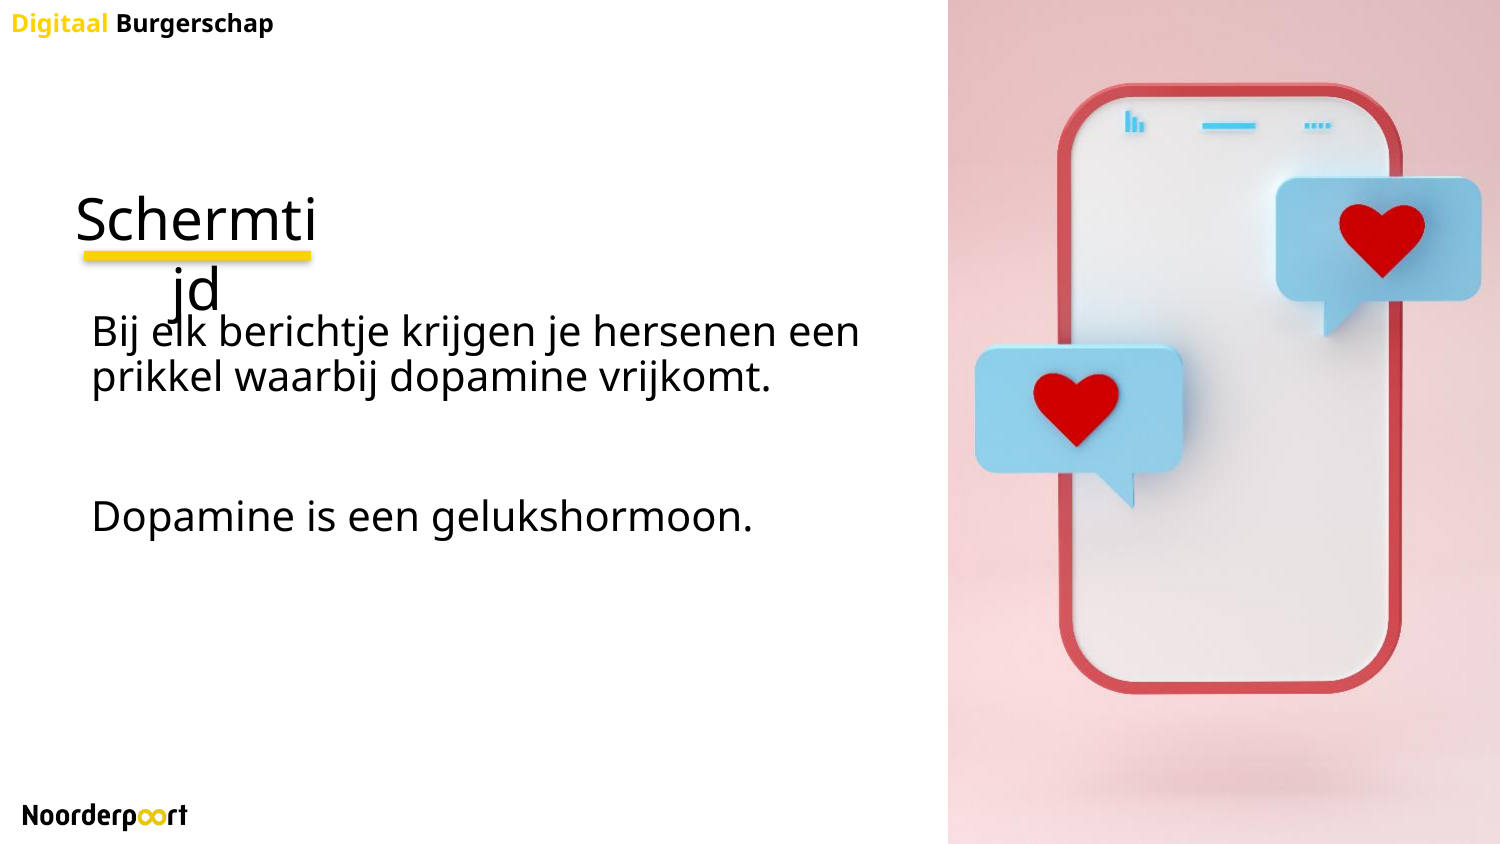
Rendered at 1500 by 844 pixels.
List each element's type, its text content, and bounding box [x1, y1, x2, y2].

text_box [83, 250, 312, 261]
text_box Schermtijd [56, 174, 337, 330]
picture [21, 801, 188, 832]
text_box Bij elk berichtje krijgen je hersenen een prikkel waarbij dopamine vrijkomt. Dopamine is een gelukshormoon. [76, 302, 919, 644]
text_box Digitaal Burgerschap [0, 0, 311, 45]
picture [948, 0, 1500, 844]
